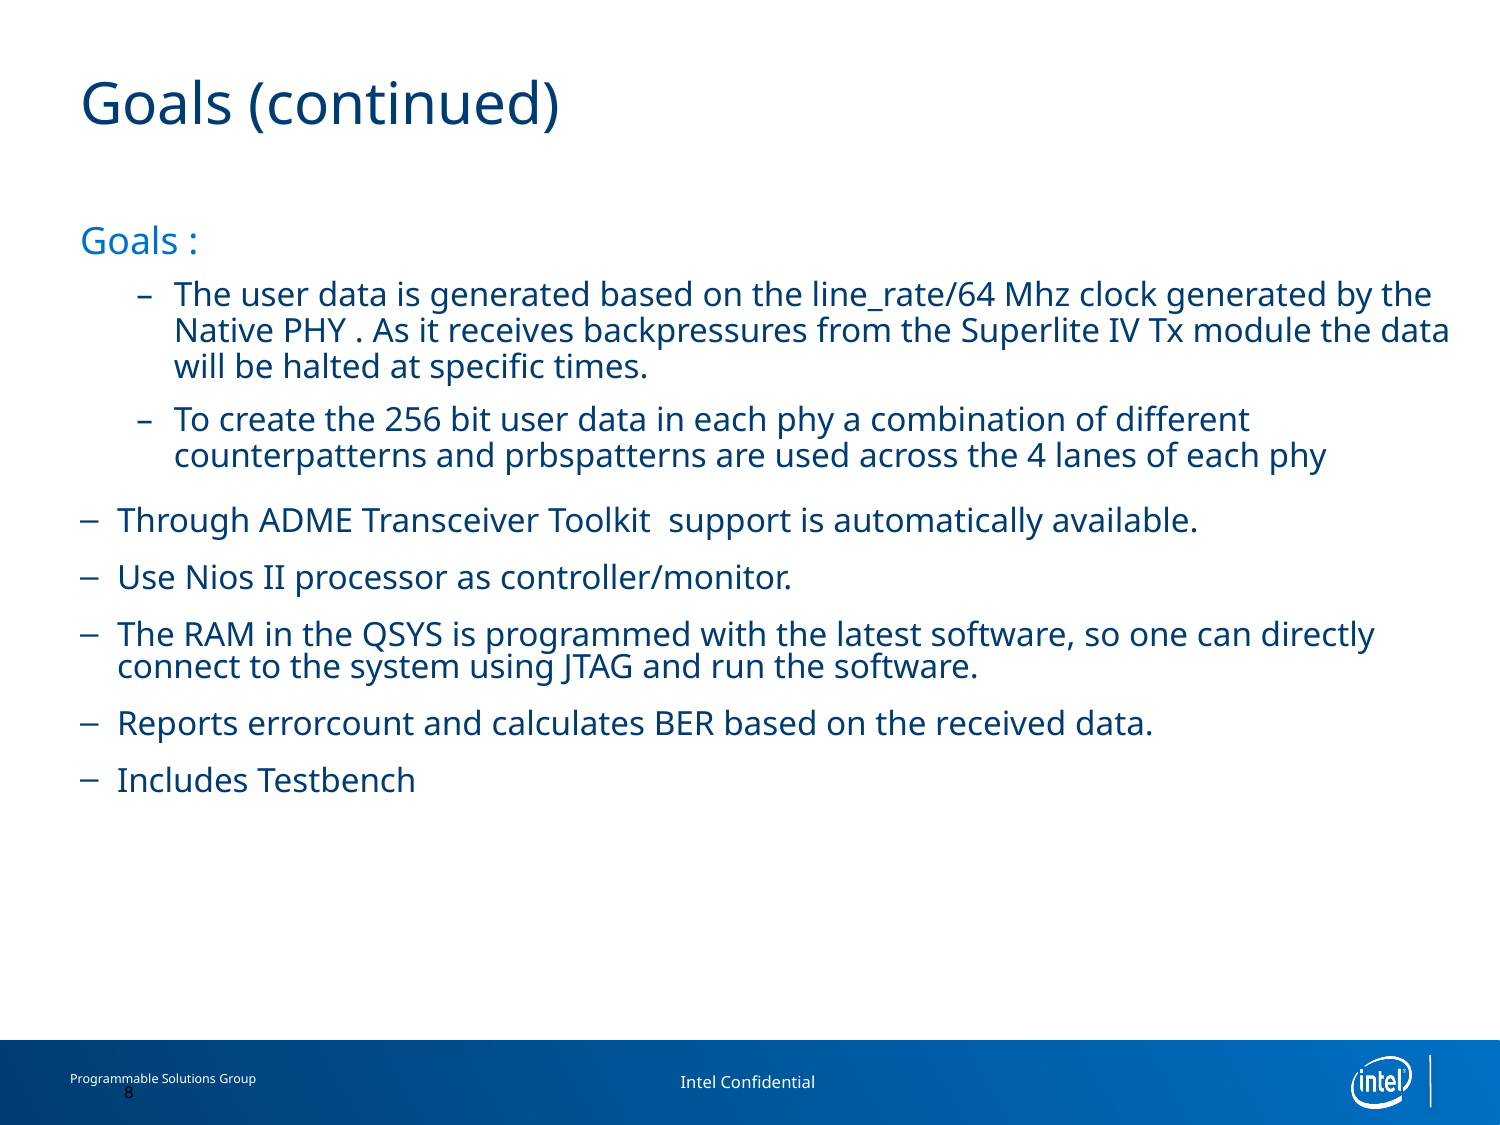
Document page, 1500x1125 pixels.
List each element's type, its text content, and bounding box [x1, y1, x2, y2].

picture [1351, 1056, 1412, 1109]
list Goals : The user data is generated based on the line_rate/64 Mhz clock generated by the Native PHY . As it receives backpressures from the Superlite IV Tx module the data will be halted at specific times. To create the 256 bit user data in each phy a combination of different counterpatterns and prbspatterns are used across the 4 lanes of each phy Through ADME Transceiver Toolkit support is automatically available. Use Nios II processor as controller/monitor. The RAM in the QSYS is programmed with the latest software, so one can directly connect to the system using JTAG and run the software. Reports errorcount and calculates BER based on the received data. Includes Testbench [80, 225, 1461, 1028]
title Goals (continued) [80, 65, 1458, 194]
slide_number 8 [19, 1069, 134, 1116]
